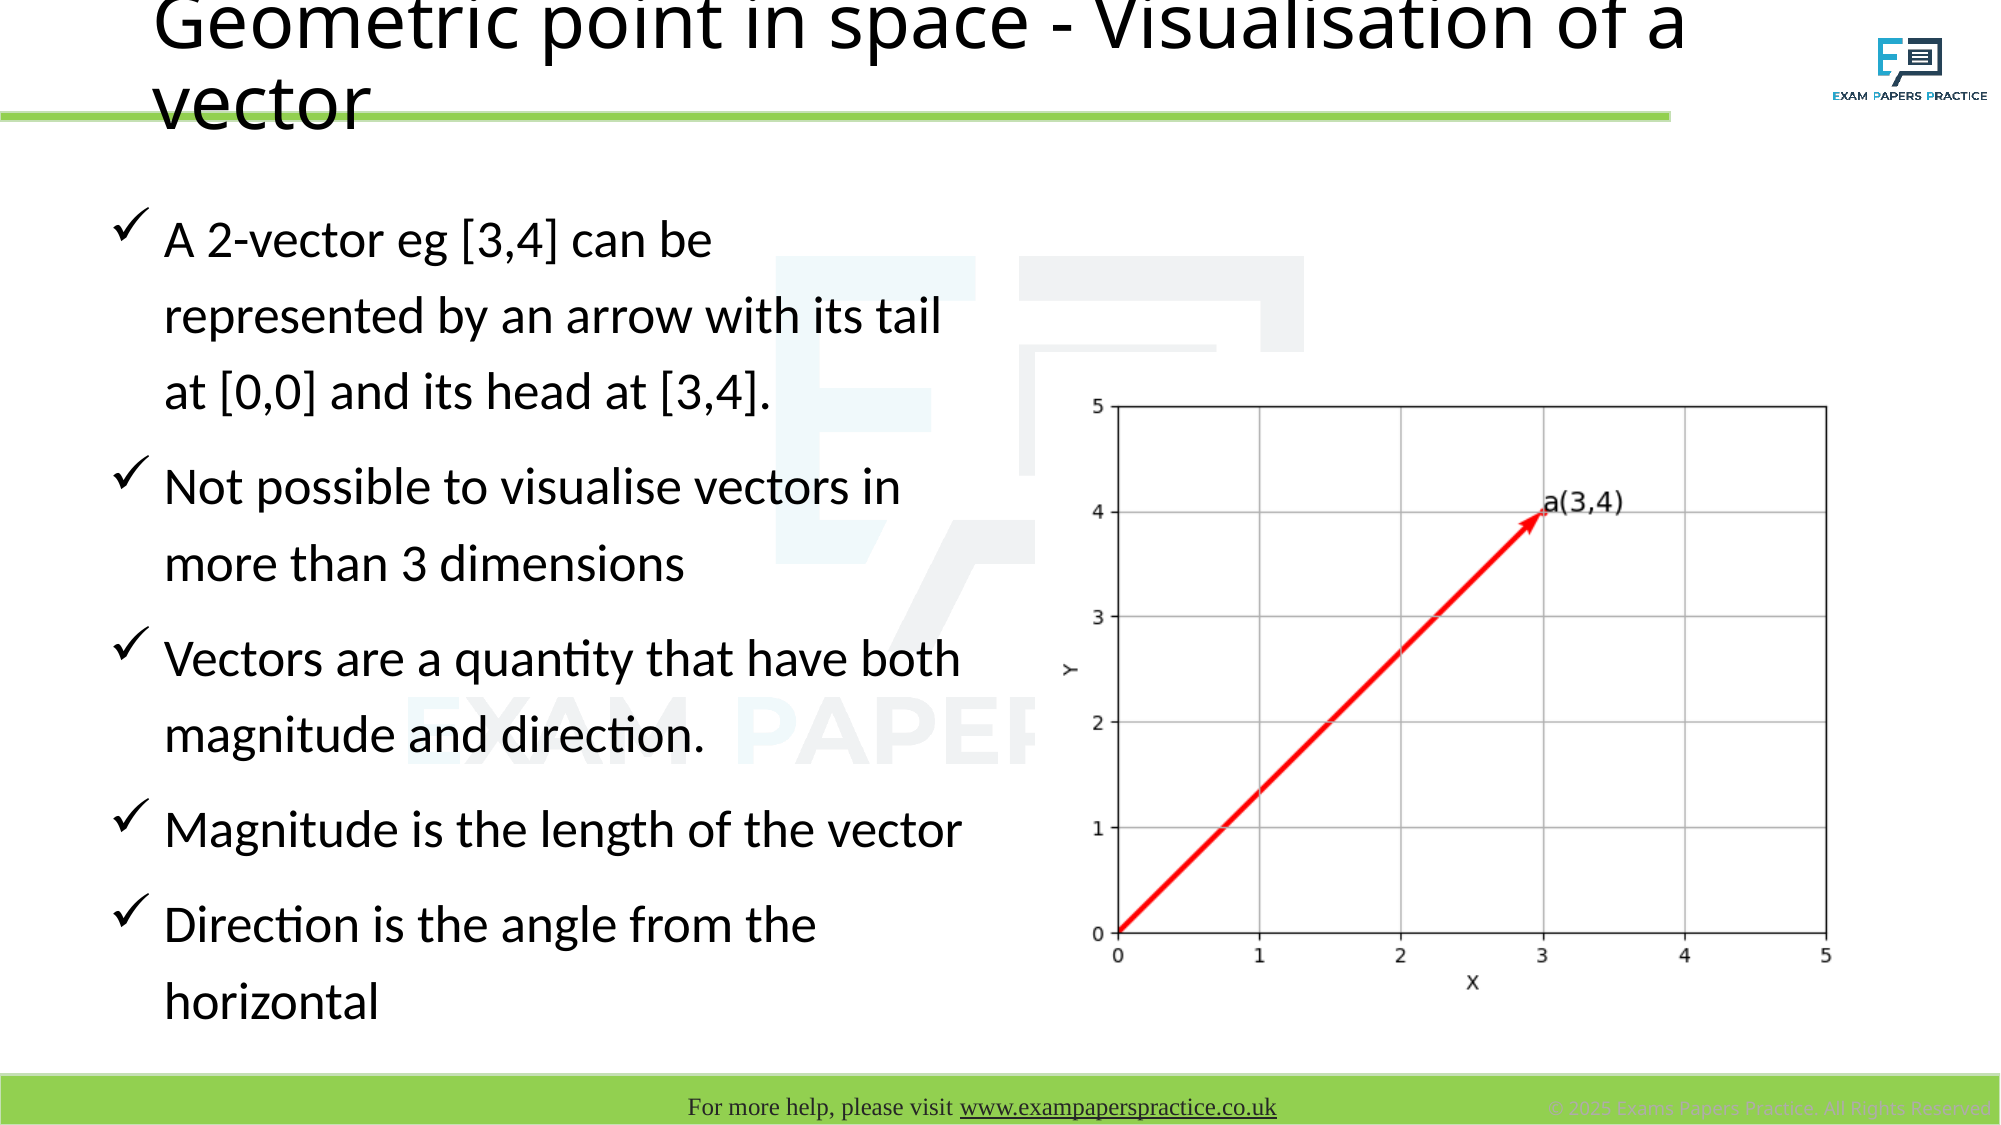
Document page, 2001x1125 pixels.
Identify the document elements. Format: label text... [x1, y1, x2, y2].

picture [1035, 352, 1863, 1005]
title Geometric point in space - Visualisation of a vector [137, 59, 1863, 70]
